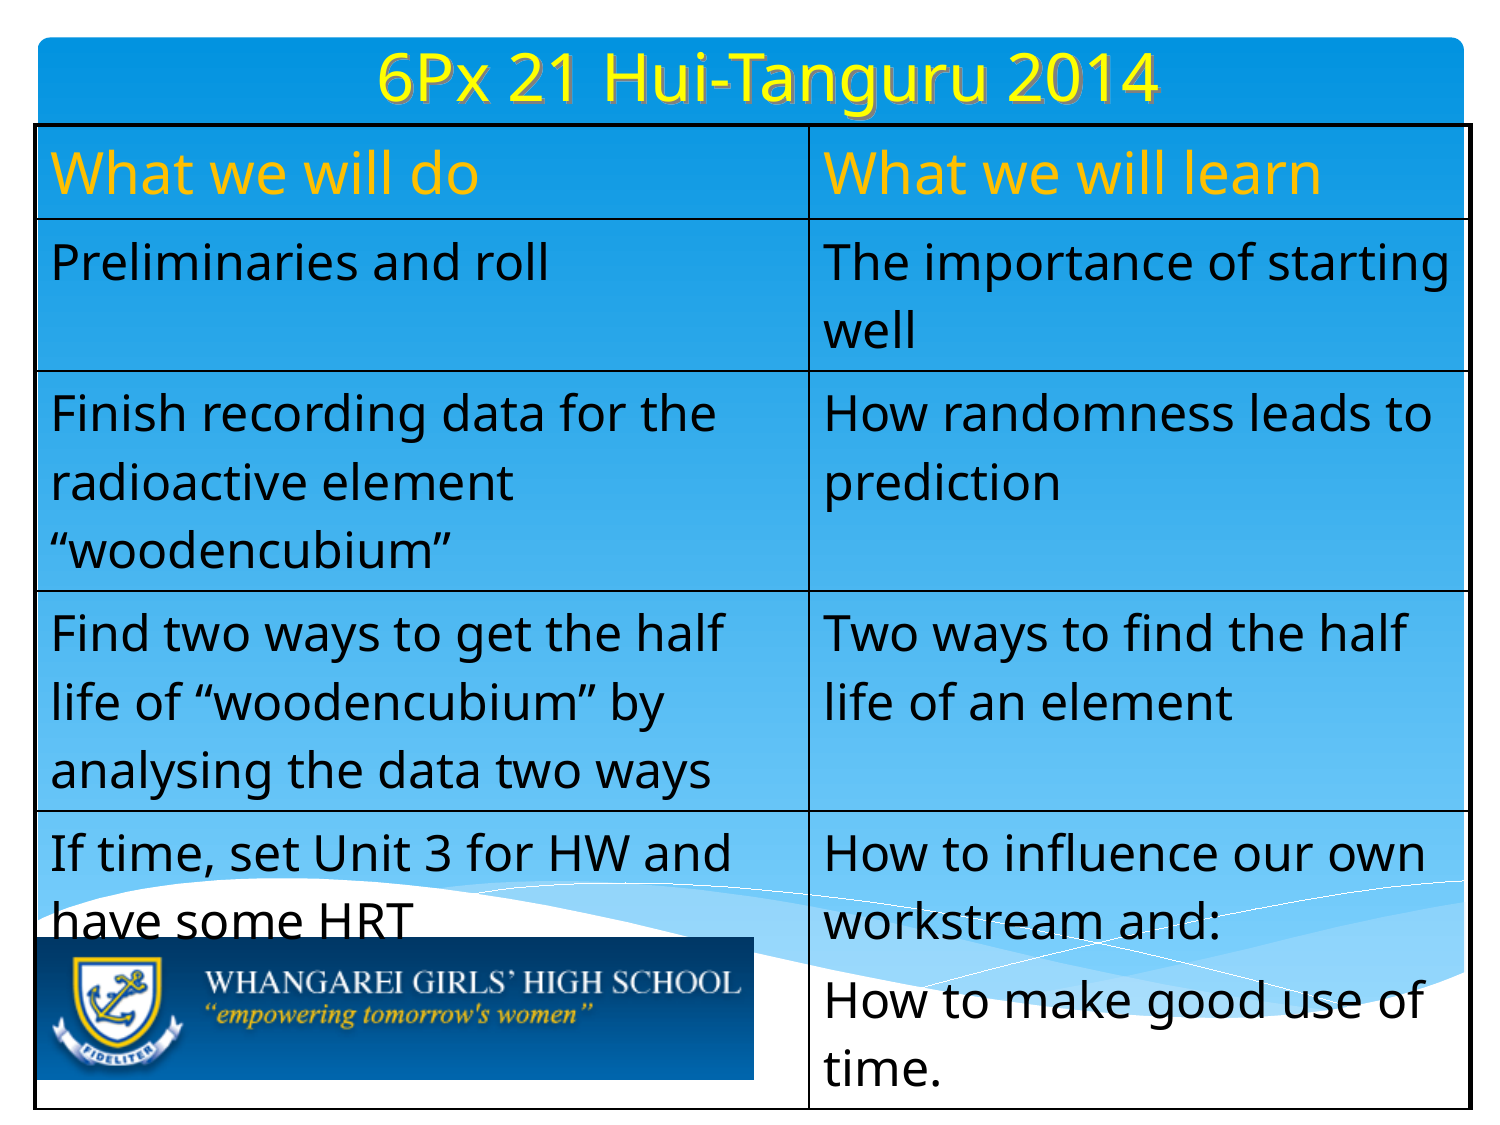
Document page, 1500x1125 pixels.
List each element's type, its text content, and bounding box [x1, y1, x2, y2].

table_cell How randomness leads to prediction [810, 372, 1468, 590]
table_cell Finish recording data for the radioactive element “woodencubium” [37, 372, 808, 590]
table_cell Two ways to find the half life of an element [810, 592, 1468, 810]
table_header What we will learn [810, 127, 1468, 218]
text_box 6Px 21 Hui-Tanguru 2014 [162, 24, 1375, 123]
picture [37, 937, 754, 1080]
table_cell Find two ways to get the half life of “woodencubium” by analysing the data two ways [37, 592, 808, 810]
table_cell The importance of starting well [810, 220, 1468, 370]
table_header What we will do [37, 127, 808, 218]
table_cell How to influence our own workstream and: How to make good use of time. [810, 812, 1468, 1108]
table_cell Preliminaries and roll [37, 220, 808, 370]
table_cell If time, set Unit 3 for HW and have some HRT [37, 812, 808, 1108]
